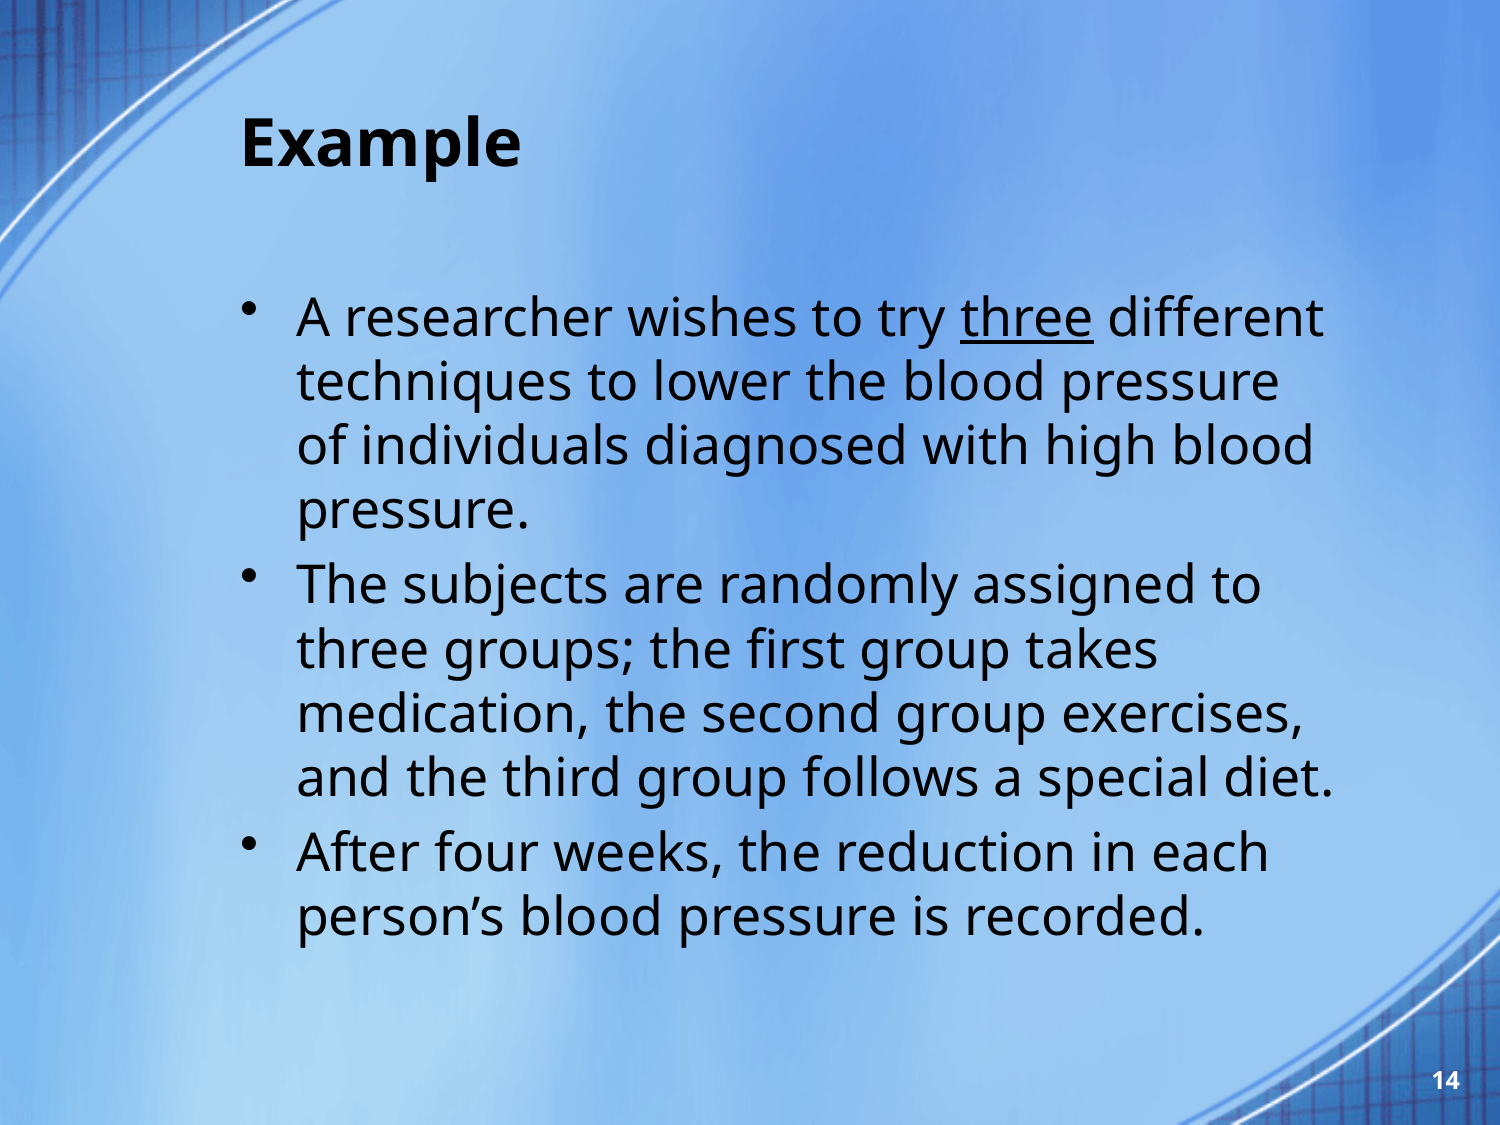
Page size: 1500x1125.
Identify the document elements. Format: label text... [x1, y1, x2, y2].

title Example [224, 62, 1351, 188]
picture [0, 0, 1500, 1125]
list A researcher wishes to try three different techniques to lower the blood pressure of individuals diagnosed with high blood pressure. The subjects are randomly assigned to three groups; the first group takes medication, the second group exercises, and the third group follows a special diet. After four weeks, the reduction in each person’s blood pressure is recorded. [224, 274, 1351, 976]
slide_number 14 [1162, 1049, 1476, 1113]
